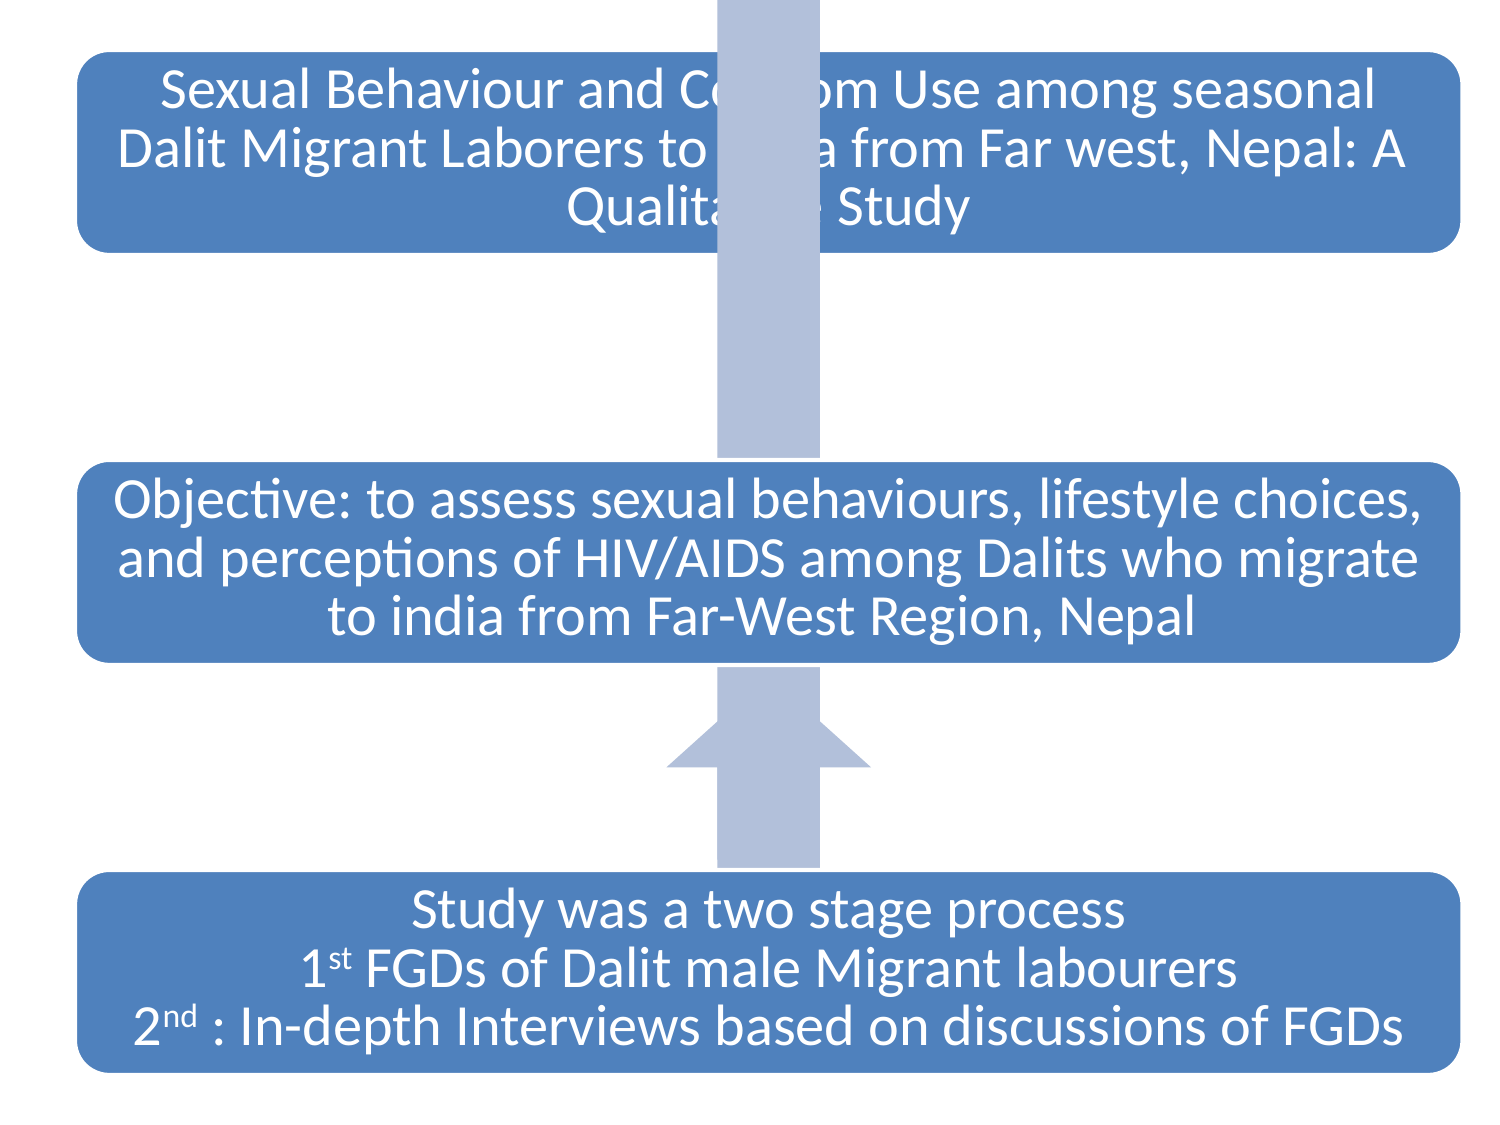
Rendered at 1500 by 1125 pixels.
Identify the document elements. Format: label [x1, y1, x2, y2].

list [74, 49, 1463, 1076]
